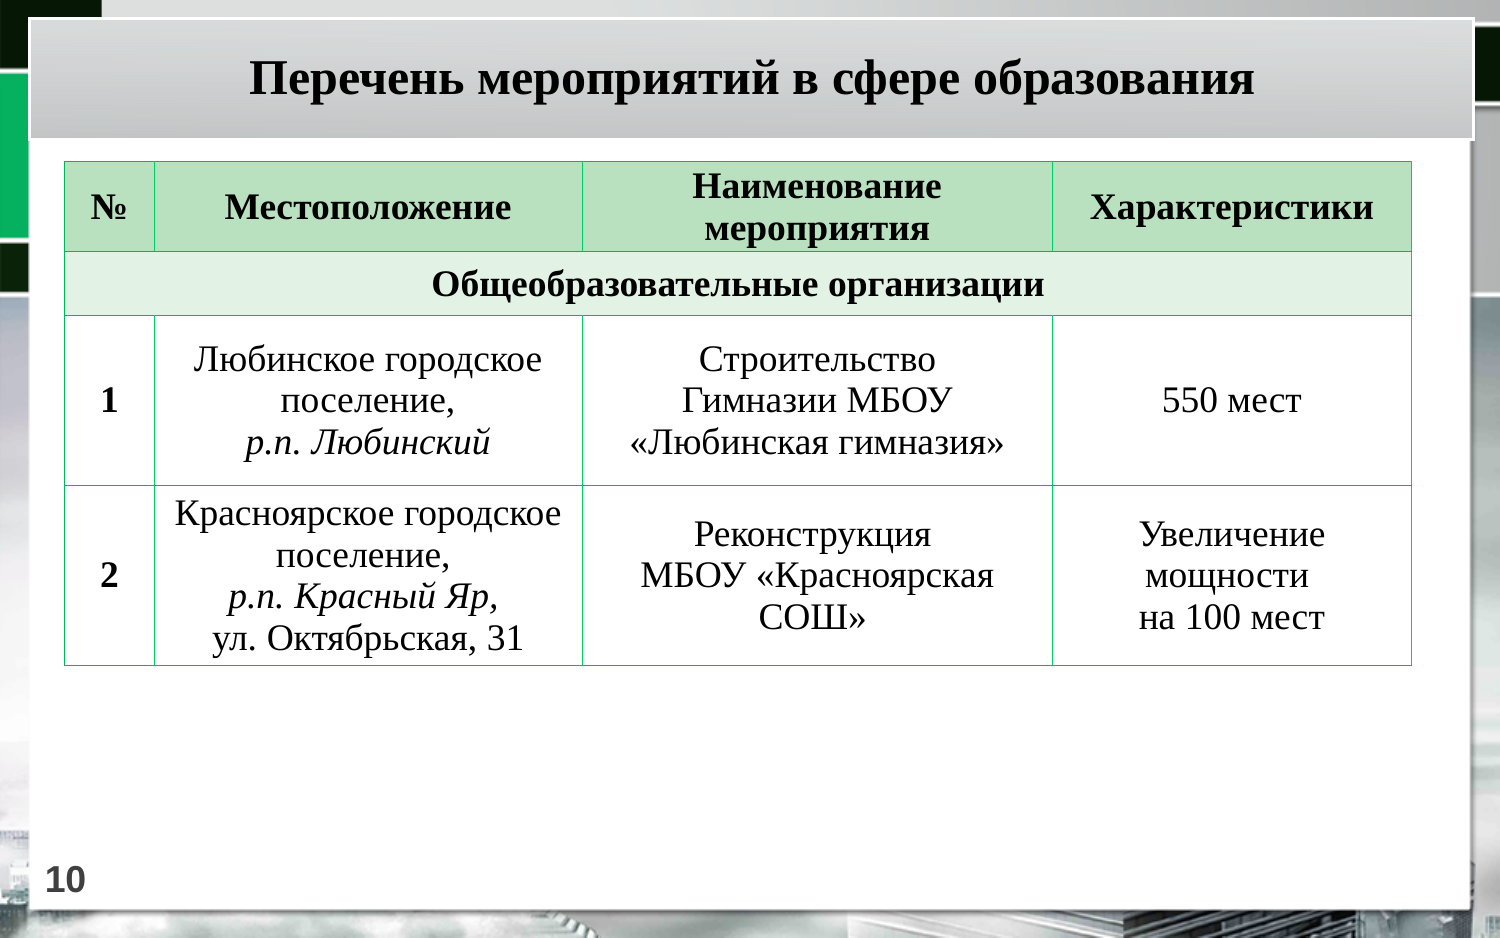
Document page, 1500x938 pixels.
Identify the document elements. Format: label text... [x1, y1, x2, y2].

table_cell Красноярское городское поселение, р.п. Красный Яр, ул. Октябрьская, 31 [155, 486, 582, 665]
table_header Характеристики [1053, 162, 1411, 251]
text_box 10 [30, 847, 102, 908]
table_cell Реконструкция МБОУ «Красноярская СОШ» [583, 486, 1052, 665]
picture [0, 0, 1500, 938]
table_cell Увеличение мощности на 100 мест [1053, 486, 1411, 665]
table_cell 2 [65, 486, 154, 665]
table_cell Общеобразовательные организации [65, 252, 1411, 315]
table_cell Строительство Гимназии МБОУ «Любинская гимназия» [583, 316, 1052, 485]
table_cell Любинское городское поселение, р.п. Любинский [155, 316, 582, 485]
table_header Наименование мероприятия [583, 162, 1052, 251]
table_cell 1 [65, 316, 154, 485]
table_header Местоположение [155, 162, 582, 251]
table_cell 550 мест [1053, 316, 1411, 485]
table_header № [65, 162, 154, 251]
